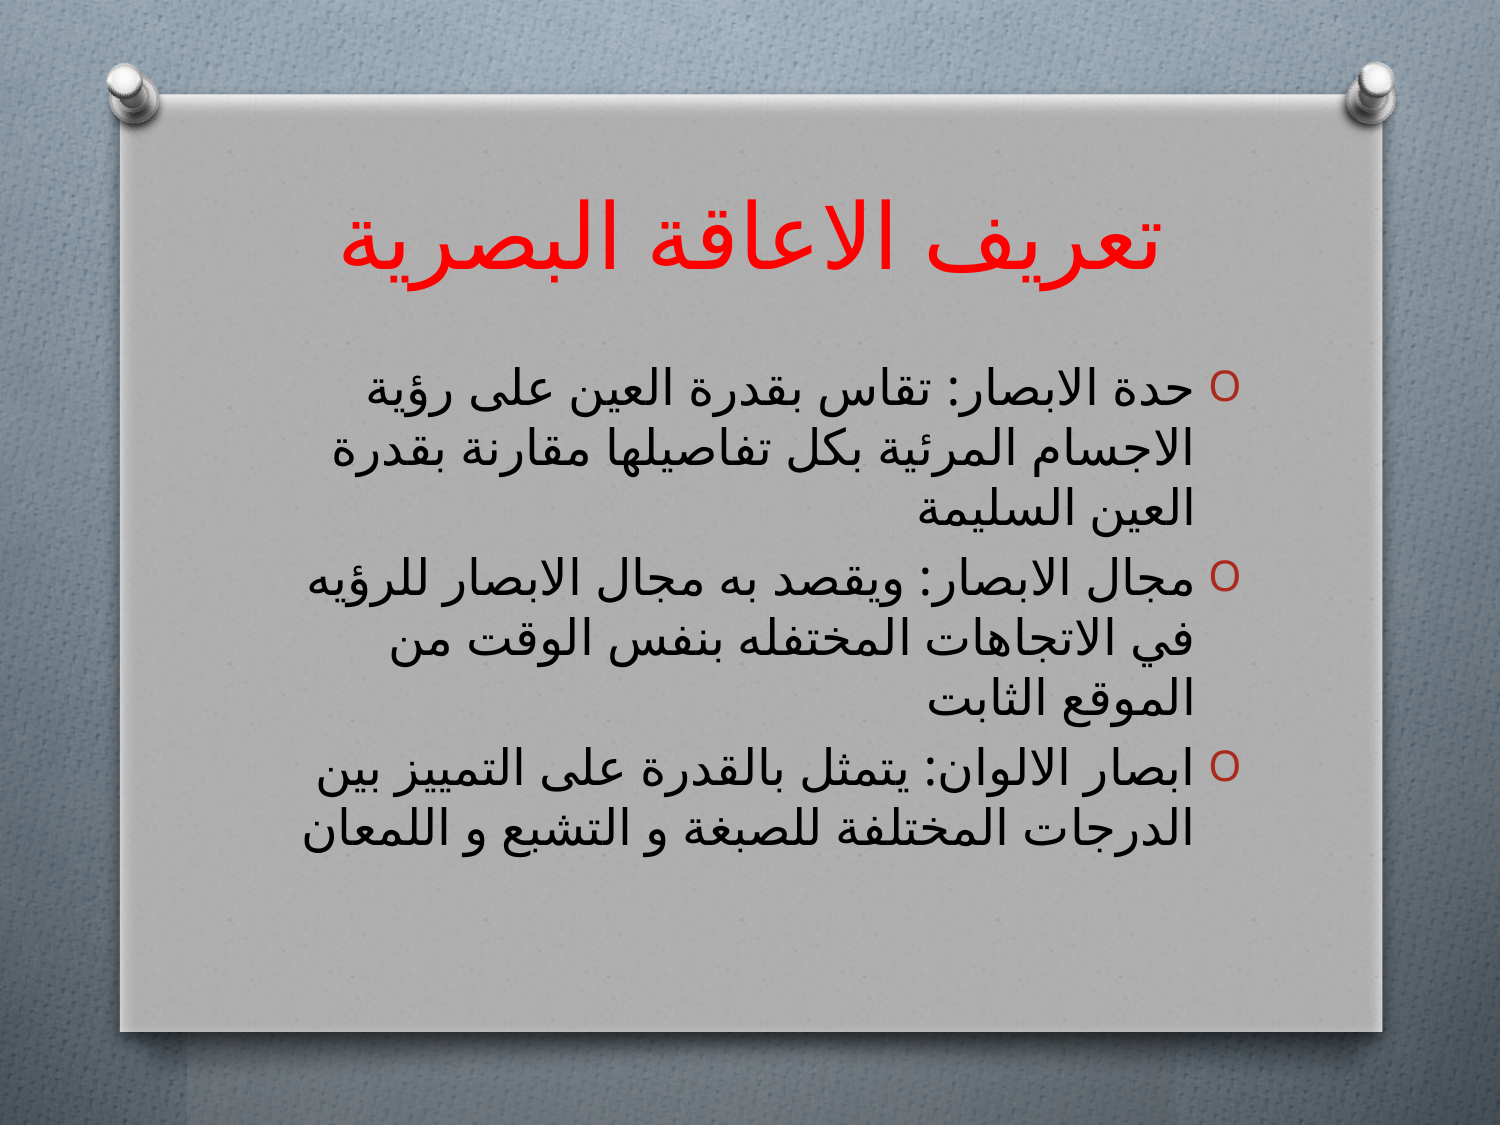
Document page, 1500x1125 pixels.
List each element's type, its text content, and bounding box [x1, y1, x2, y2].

picture [1317, 35, 1439, 156]
list حدة الابصار: تقاس بقدرة العين على رؤية الاجسام المرئية بكل تفاصيلها مقارنة بقدرة العين السليمة مجال الابصار: ويقصد به مجال الابصار للرؤيه في الاتجاهات المختفله بنفس الوقت من الموقع الثابت ابصار الالوان: يتمثل بالقدرة على التمييز بين الدرجات المختلفة للصبغة و التشبع و اللمعان [240, 347, 1257, 939]
title تعريف الاعاقة البصرية [179, 134, 1323, 332]
picture [75, 29, 198, 153]
